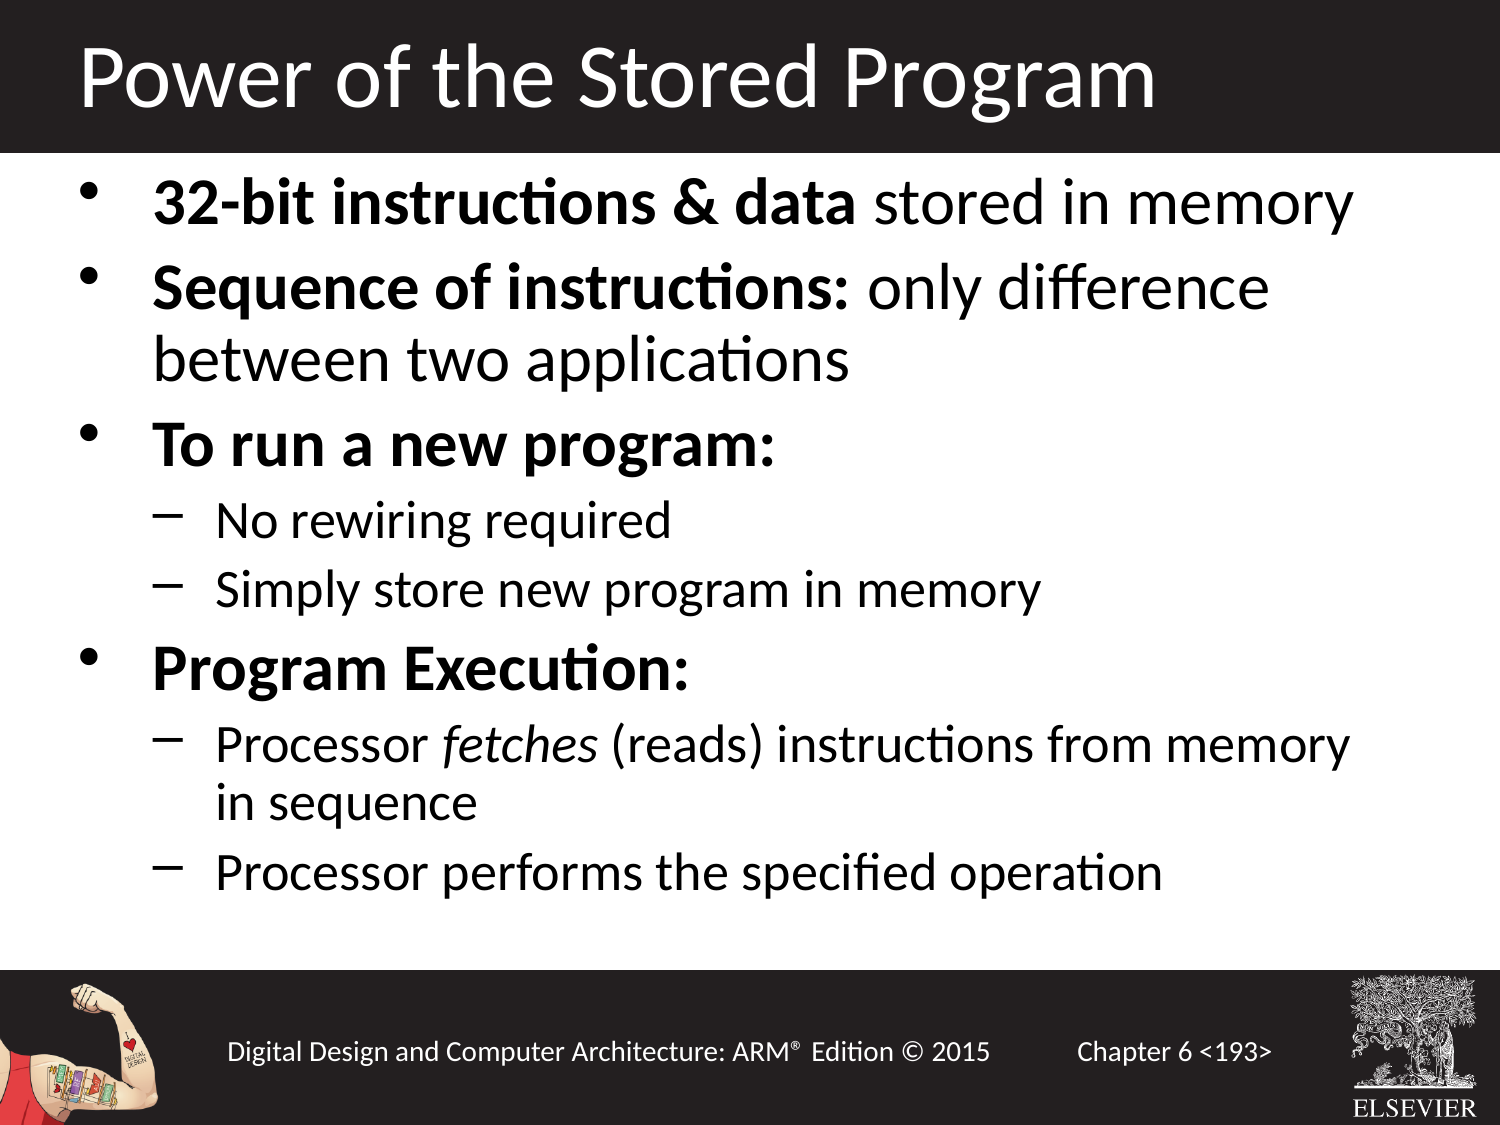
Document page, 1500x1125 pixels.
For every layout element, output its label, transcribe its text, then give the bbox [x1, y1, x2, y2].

text_box Power of the Stored Program [63, 8, 1488, 133]
picture [0, 979, 163, 1125]
picture [1350, 974, 1477, 1117]
text_box 32-bit instructions & data stored in memory Sequence of instructions: only difference between two applications To run a new program: No rewiring required Simply store new program in memory Program Execution: Processor fetches (reads) instructions from memory in sequence Processor performs the specified operation [63, 159, 1401, 972]
